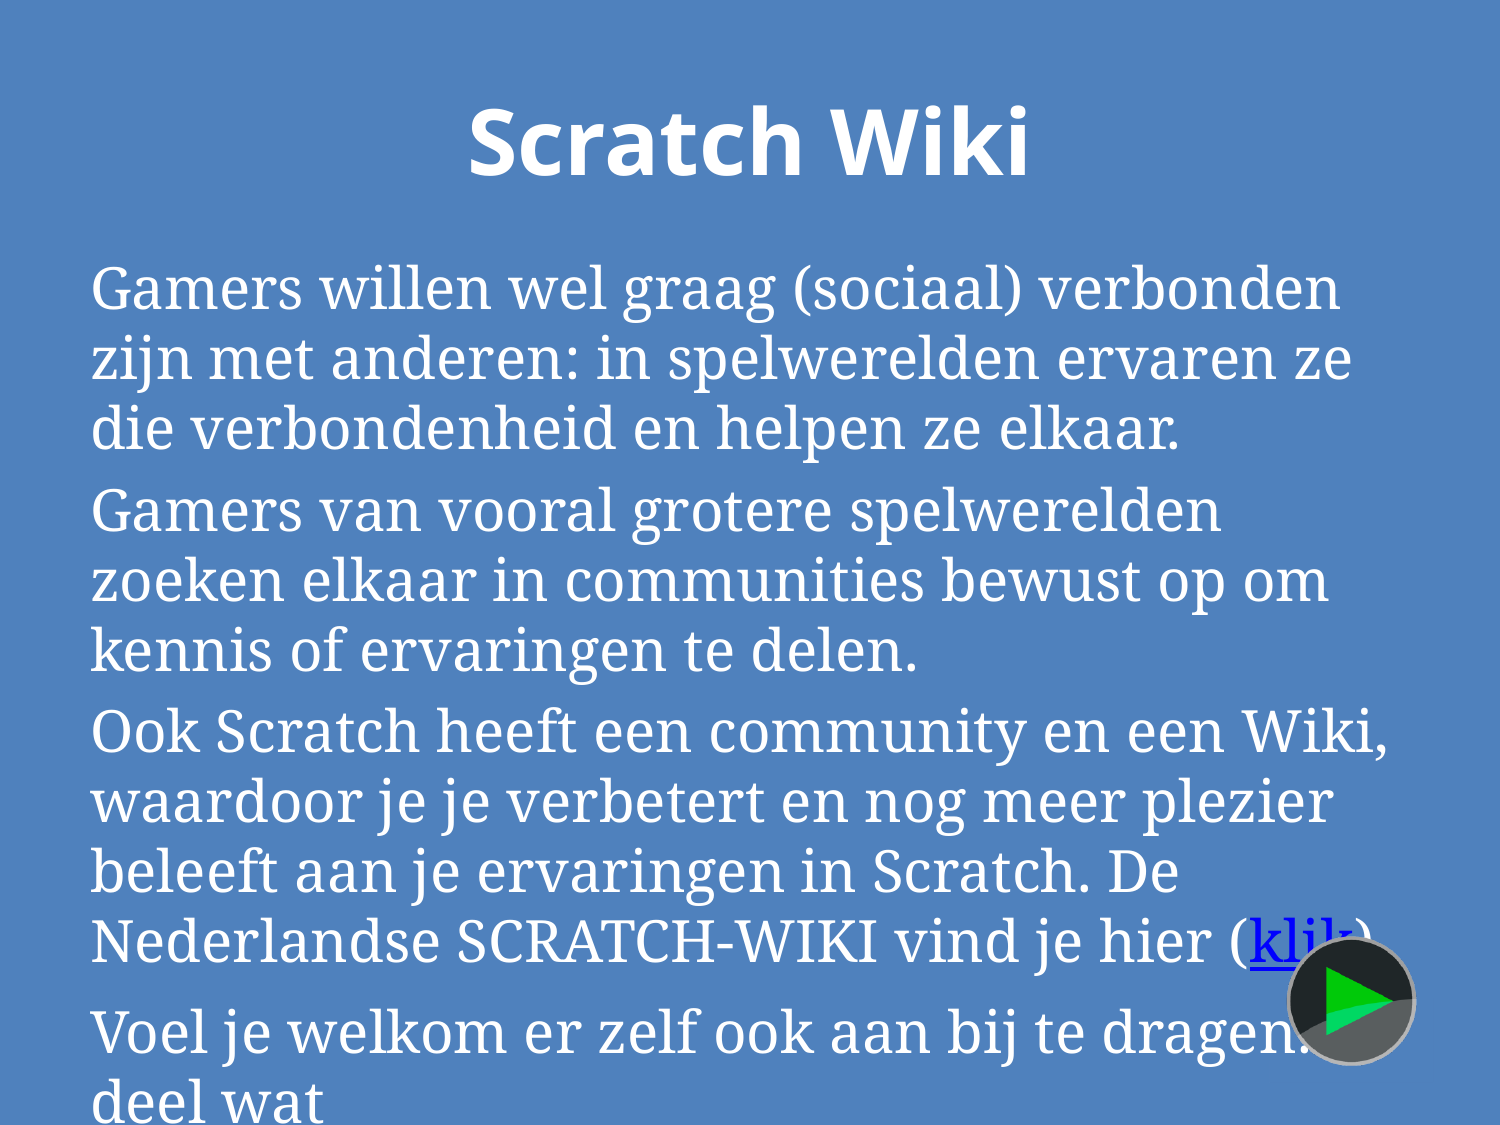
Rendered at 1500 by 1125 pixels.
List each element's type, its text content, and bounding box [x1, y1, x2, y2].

list Gamers willen wel graag (sociaal) verbonden zijn met anderen: in spelwerelden ervaren ze die verbondenheid en helpen ze elkaar. Gamers van vooral grotere spelwerelden zoeken elkaar in communities bewust op om kennis of ervaringen te delen. Ook Scratch heeft een community en een Wiki, waardoor je je verbetert en nog meer plezier beleeft aan je ervaringen in Scratch. De Nederlandse SCRATCH-WIKI vind je hier (klik). Voel je welkom er zelf ook aan bij te dragen: deel wat je weet en laat anderen wat ze weten met jou delen! [75, 243, 1436, 1106]
title Scratch Wiki [75, 45, 1425, 233]
picture [1269, 917, 1434, 1083]
